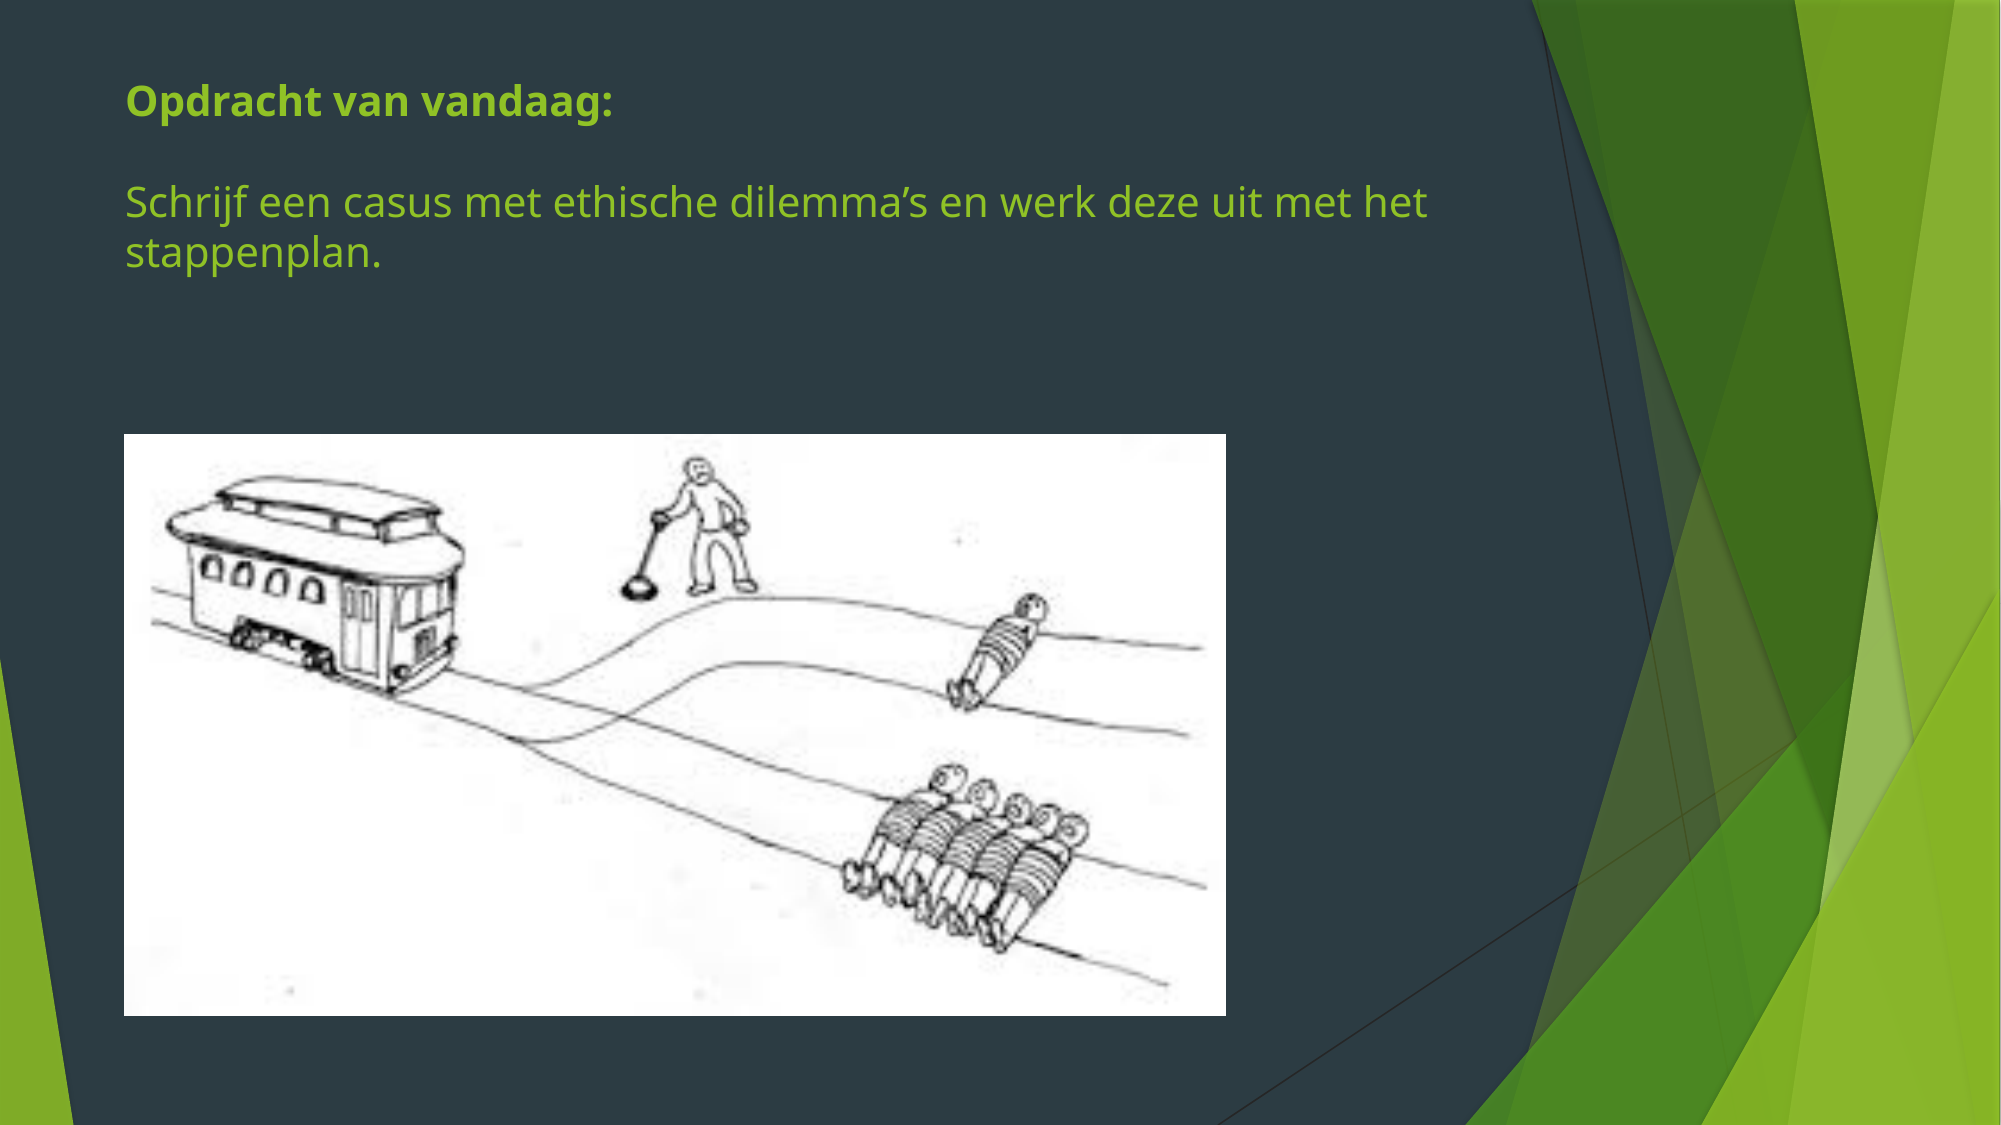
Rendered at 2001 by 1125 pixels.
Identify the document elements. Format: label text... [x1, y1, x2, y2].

title Opdracht van vandaag: Schrijf een casus met ethische dilemma’s en werk deze uit met het stappenplan. [109, 67, 1676, 284]
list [123, 434, 1226, 1016]
